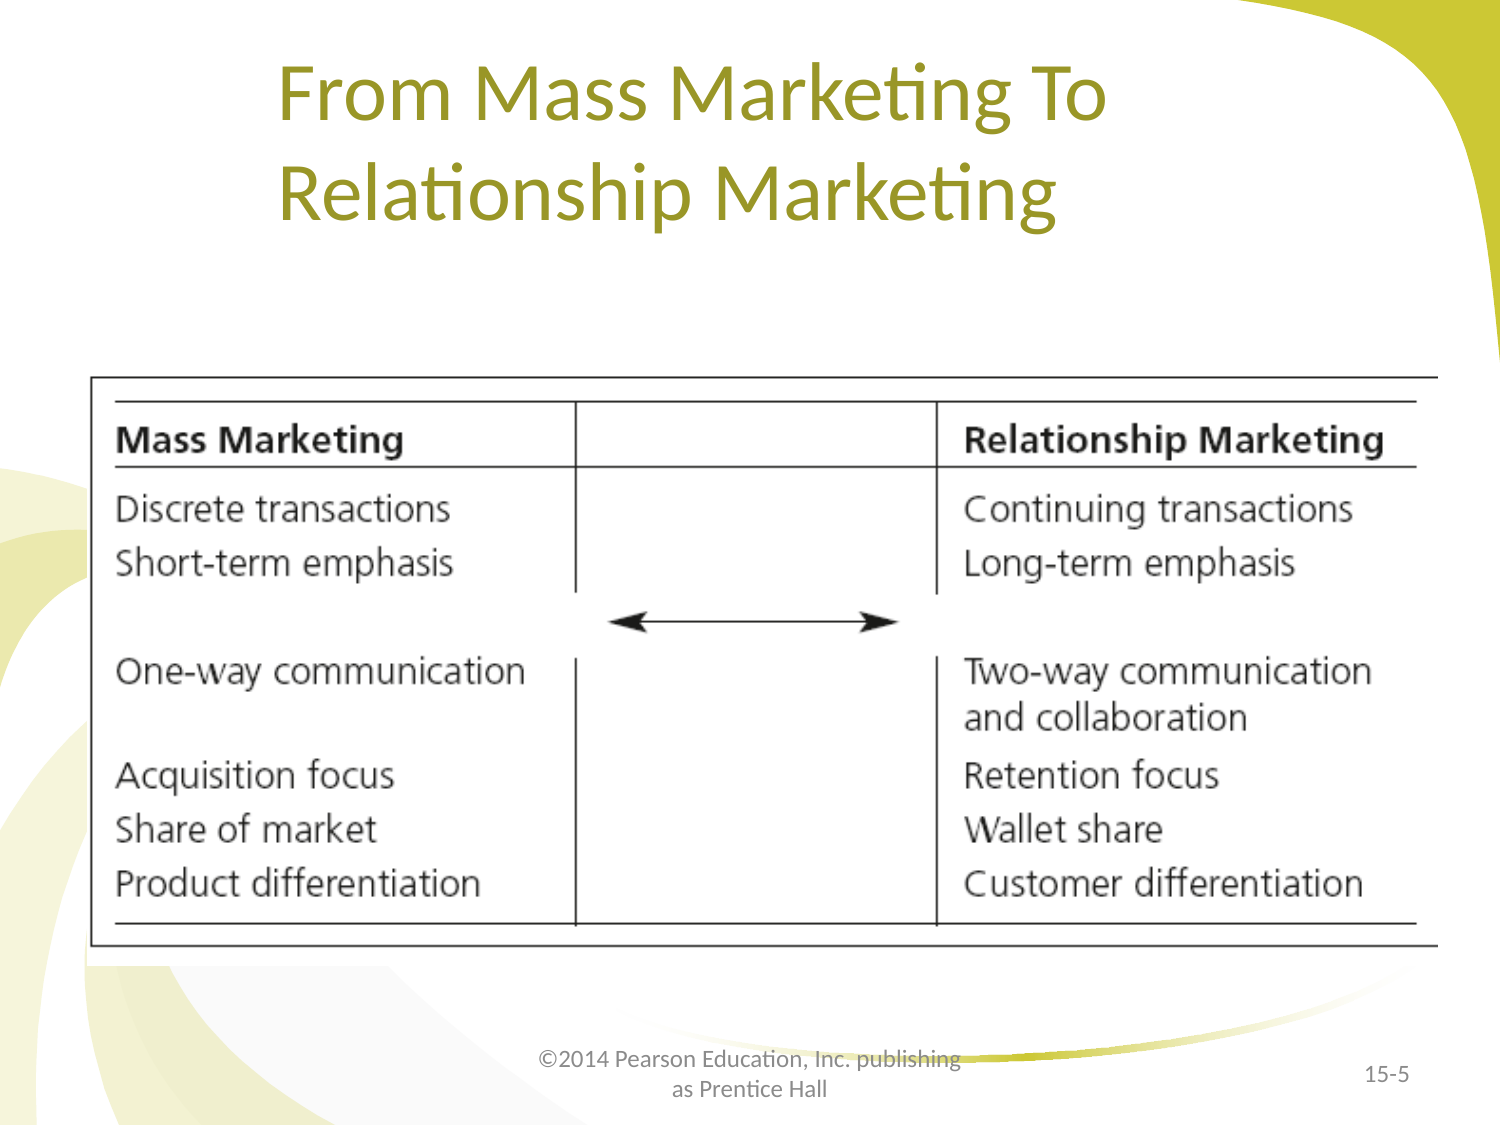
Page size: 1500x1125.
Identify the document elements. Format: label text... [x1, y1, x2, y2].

slide_number 15-5 [1074, 1042, 1425, 1103]
title From Mass Marketing To Relationship Marketing [262, 24, 1163, 250]
picture [87, 362, 1438, 966]
footer ©2014 Pearson Education, Inc. publishing as Prentice Hall [512, 1042, 988, 1103]
